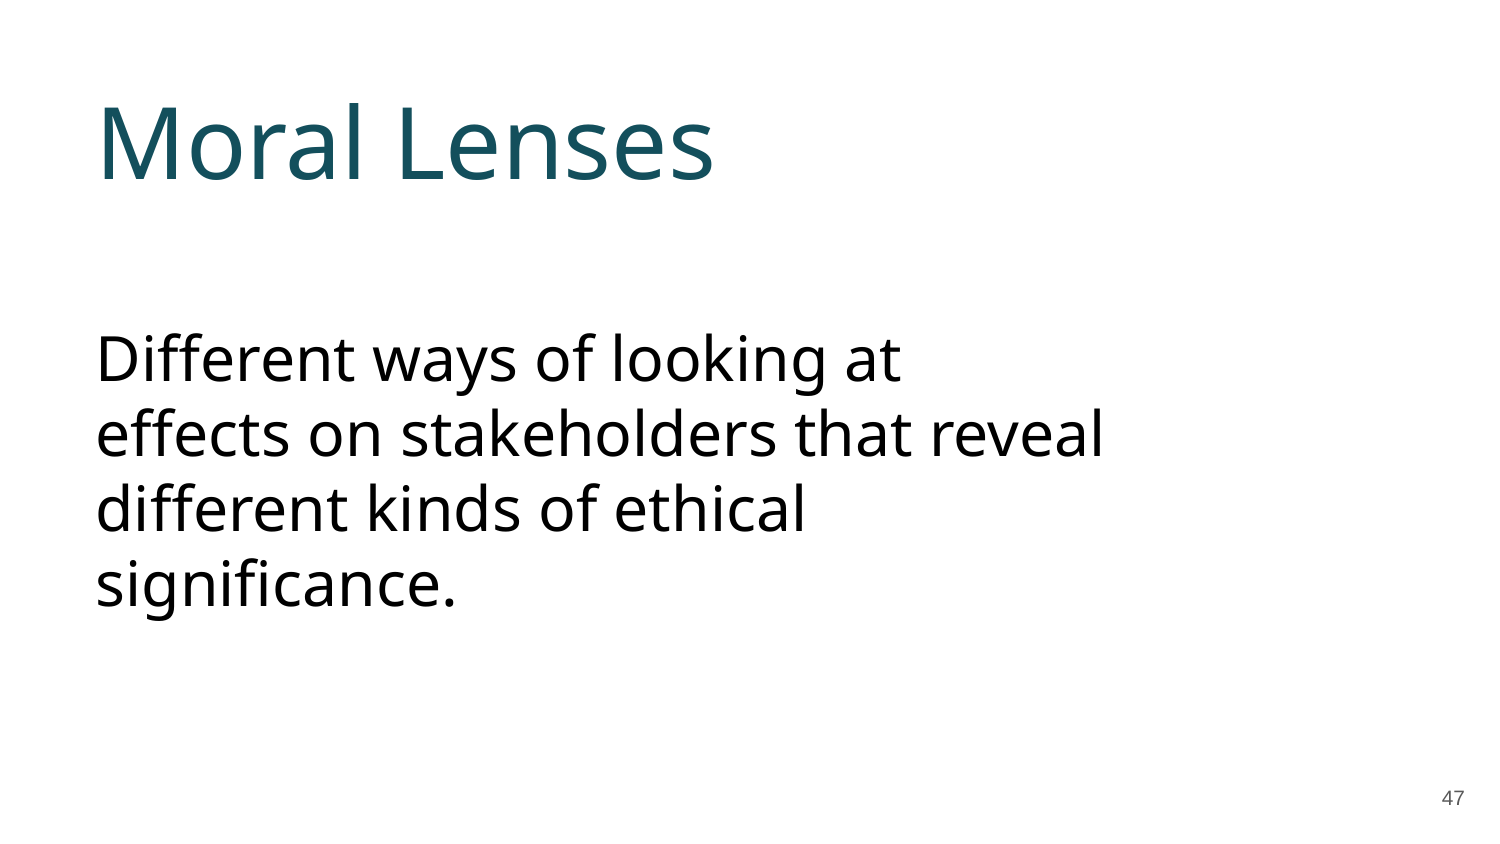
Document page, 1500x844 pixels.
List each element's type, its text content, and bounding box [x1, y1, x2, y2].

title Moral Lenses Different ways of looking at effects on stakeholders that reveal different kinds of ethical significance. [80, 73, 1125, 745]
slide_number 47 [1389, 764, 1480, 830]
